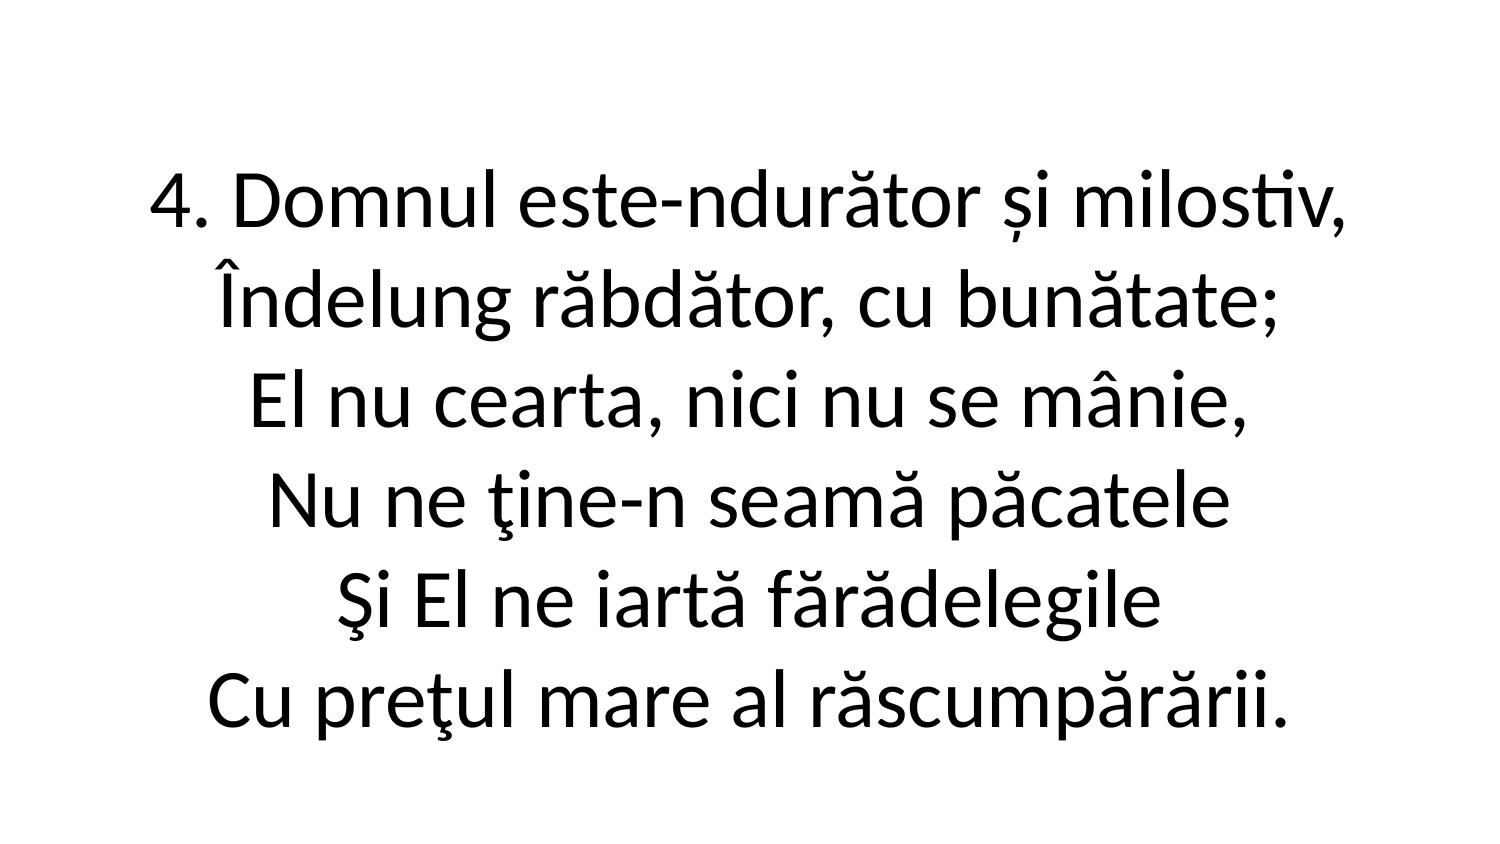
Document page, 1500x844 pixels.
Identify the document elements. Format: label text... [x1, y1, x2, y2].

text_box 4. Domnul este-ndurător și milostiv, Îndelung răbdător, cu bunătate; El nu cearta, nici nu se mânie, Nu ne ţine-n seamă păcatele Şi El ne iartă fărădelegile Cu preţul mare al răscumpărării. [134, 92, 1366, 752]
